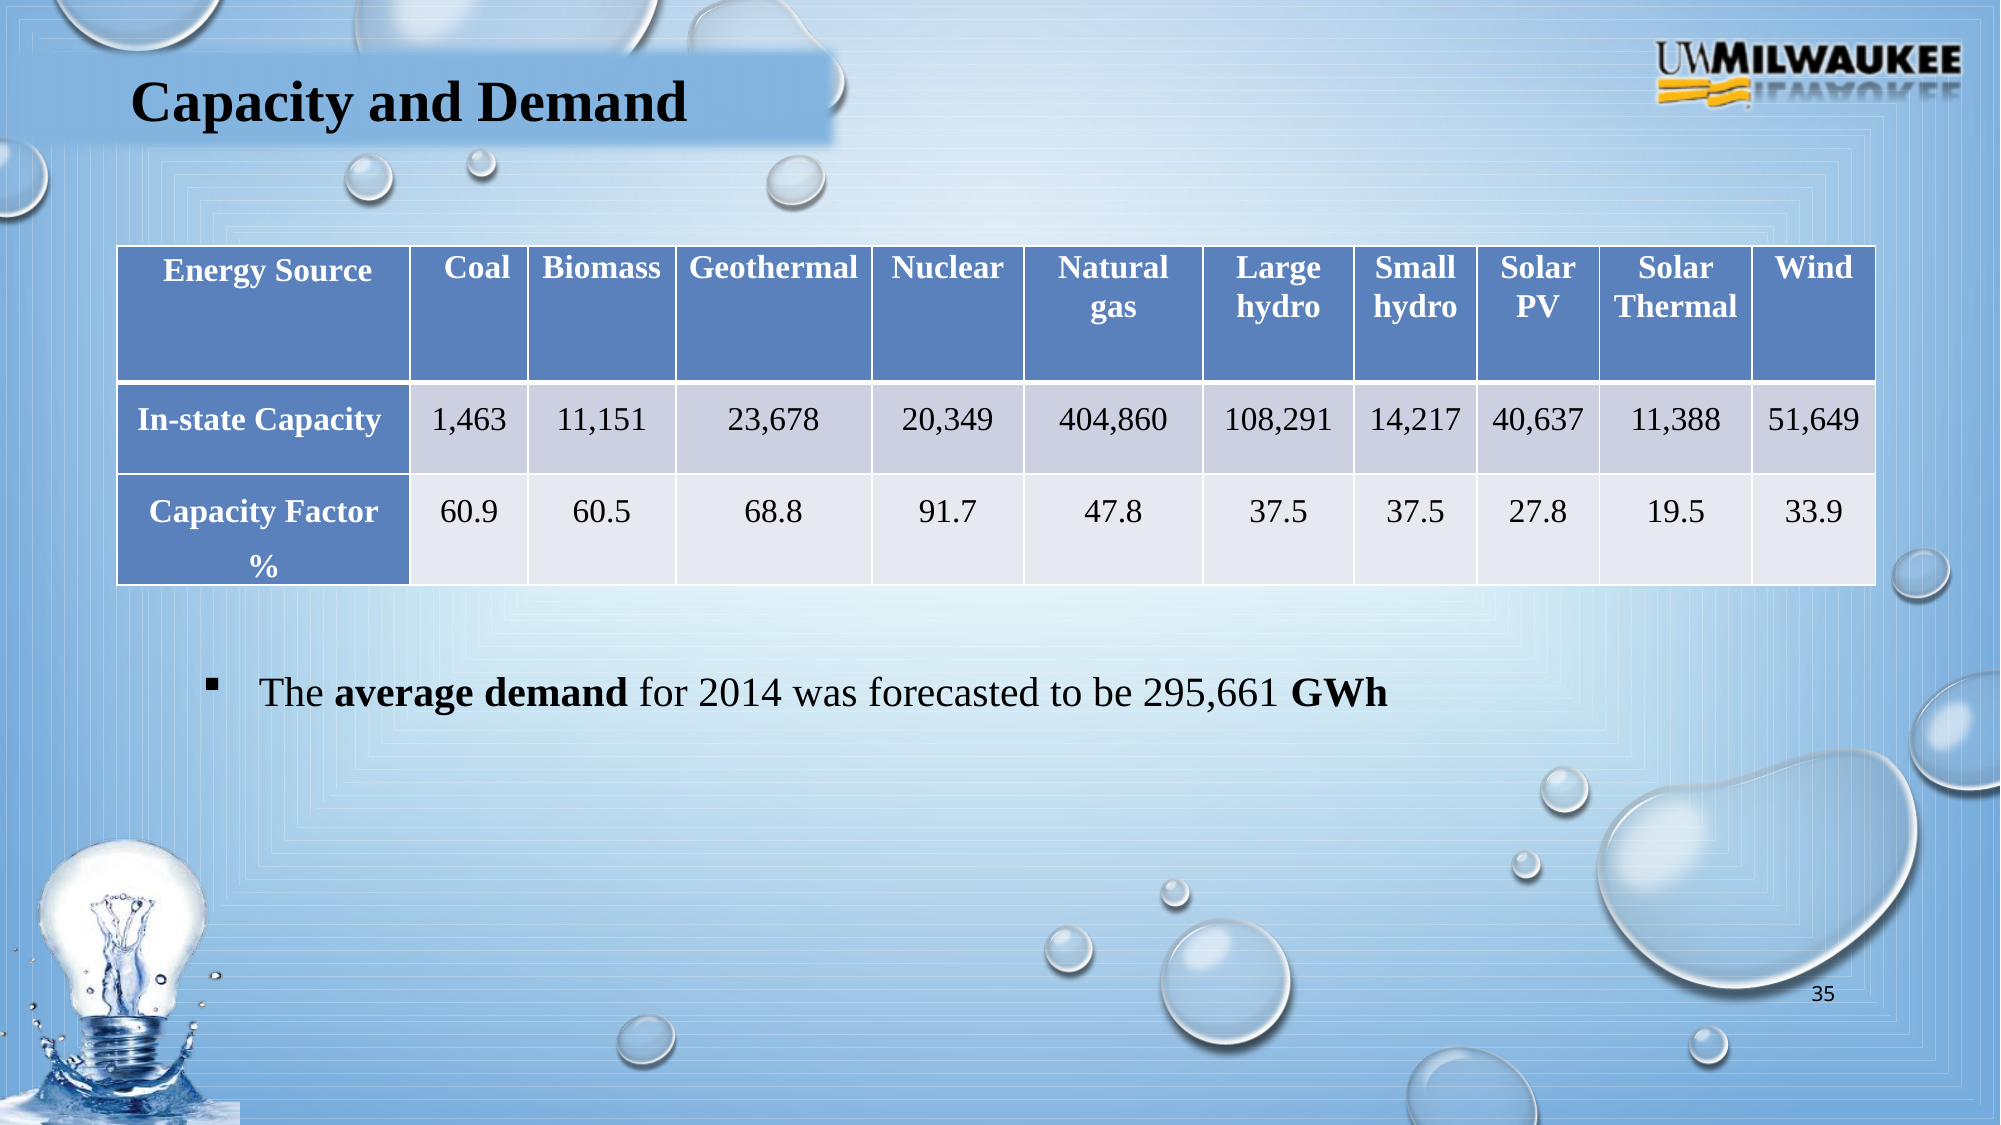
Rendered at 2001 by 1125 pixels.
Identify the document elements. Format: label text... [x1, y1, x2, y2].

table_cell 33.9 [1753, 475, 1875, 584]
table_cell 20,349 [873, 385, 1023, 473]
table_cell 91.7 [873, 475, 1023, 584]
table_header Solar PV [1478, 247, 1599, 380]
table_cell 27.8 [1478, 475, 1599, 584]
table_cell 23,678 [677, 385, 871, 473]
table_cell 404,860 [1025, 385, 1202, 473]
slide_number 35 [1724, 965, 1851, 1025]
table_cell 11,388 [1600, 385, 1751, 473]
table_cell 0-33 [12, 53, 830, 143]
table_cell 51,649 [1753, 385, 1875, 473]
table_header Small hydro [1355, 247, 1476, 380]
picture [0, 0, 2000, 1125]
table_header Solar Thermal [1600, 247, 1751, 380]
table_header Geothermal [677, 247, 871, 380]
table_cell Capacity Factor % [118, 475, 409, 584]
table_cell 108,291 [1204, 385, 1353, 473]
text_box Capacity and Demand [15, 56, 827, 140]
table_cell 1,463 [411, 385, 527, 473]
table_cell 47.8 [1025, 475, 1202, 584]
text_box The average demand for 2014 was forecasted to be 295,661 GWh [187, 657, 1849, 722]
table_cell 60.5 [529, 475, 675, 584]
table_cell 14,217 [1355, 385, 1476, 473]
table_cell 11,151 [529, 385, 675, 473]
table_cell 68.8 [677, 475, 871, 584]
table_cell 19.5 [1600, 475, 1751, 584]
table_header Biomass [529, 247, 675, 380]
table_cell 40,637 [1478, 385, 1599, 473]
table_header Energy Source [118, 247, 409, 380]
table_header Nuclear [873, 247, 1023, 380]
table_cell 37.5 [1355, 475, 1476, 584]
table_cell 60.9 [411, 475, 527, 584]
table_header Natural gas [1025, 247, 1202, 380]
table_cell 37.5 [1204, 475, 1353, 584]
table_header Wind [1753, 247, 1875, 380]
table_header Coal [411, 247, 527, 380]
table_cell In-state Capacity [118, 385, 409, 473]
table_header Large hydro [1204, 247, 1353, 380]
